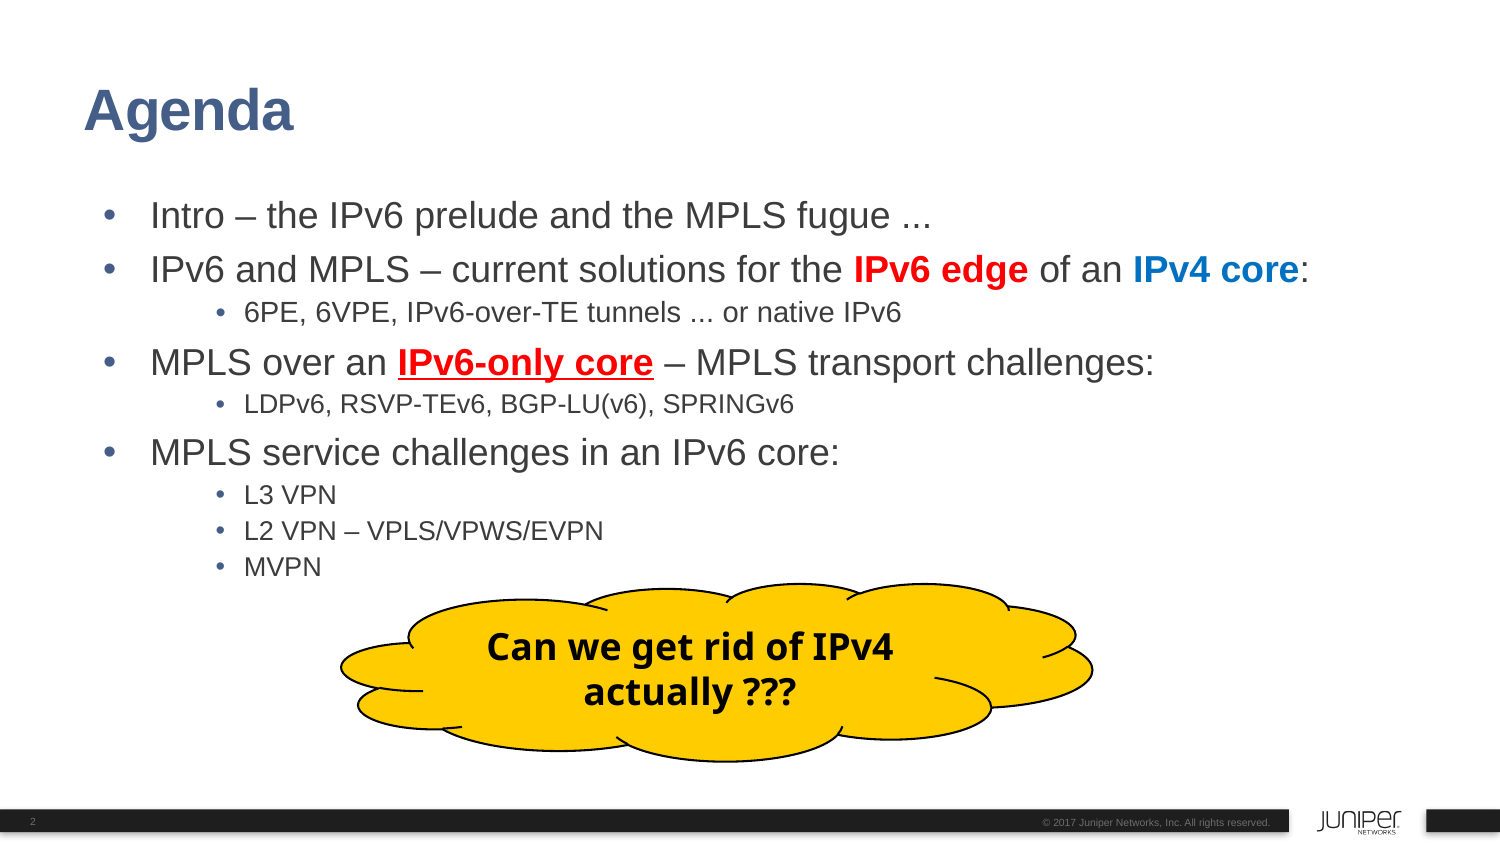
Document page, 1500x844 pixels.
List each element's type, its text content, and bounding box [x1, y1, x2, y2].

picture [1315, 808, 1404, 836]
text_box Can we get rid of IPv4 actually ??? [338, 581, 1095, 764]
list Intro – the IPv6 prelude and the MPLS fugue ... IPv6 and MPLS – current solutions for the IPv6 edge of an IPv4 core: 6PE, 6VPE, IPv6-over-TE tunnels ... or native IPv6 MPLS over an IPv6-only core – MPLS transport challenges: LDPv6, RSVP-TEv6, BGP-LU(v6), SPRINGv6 MPLS service challenges in an IPv6 core: L3 VPN L2 VPN – VPLS/VPWS/EVPN MVPN [93, 189, 1388, 597]
title Agenda [74, 0, 1424, 143]
